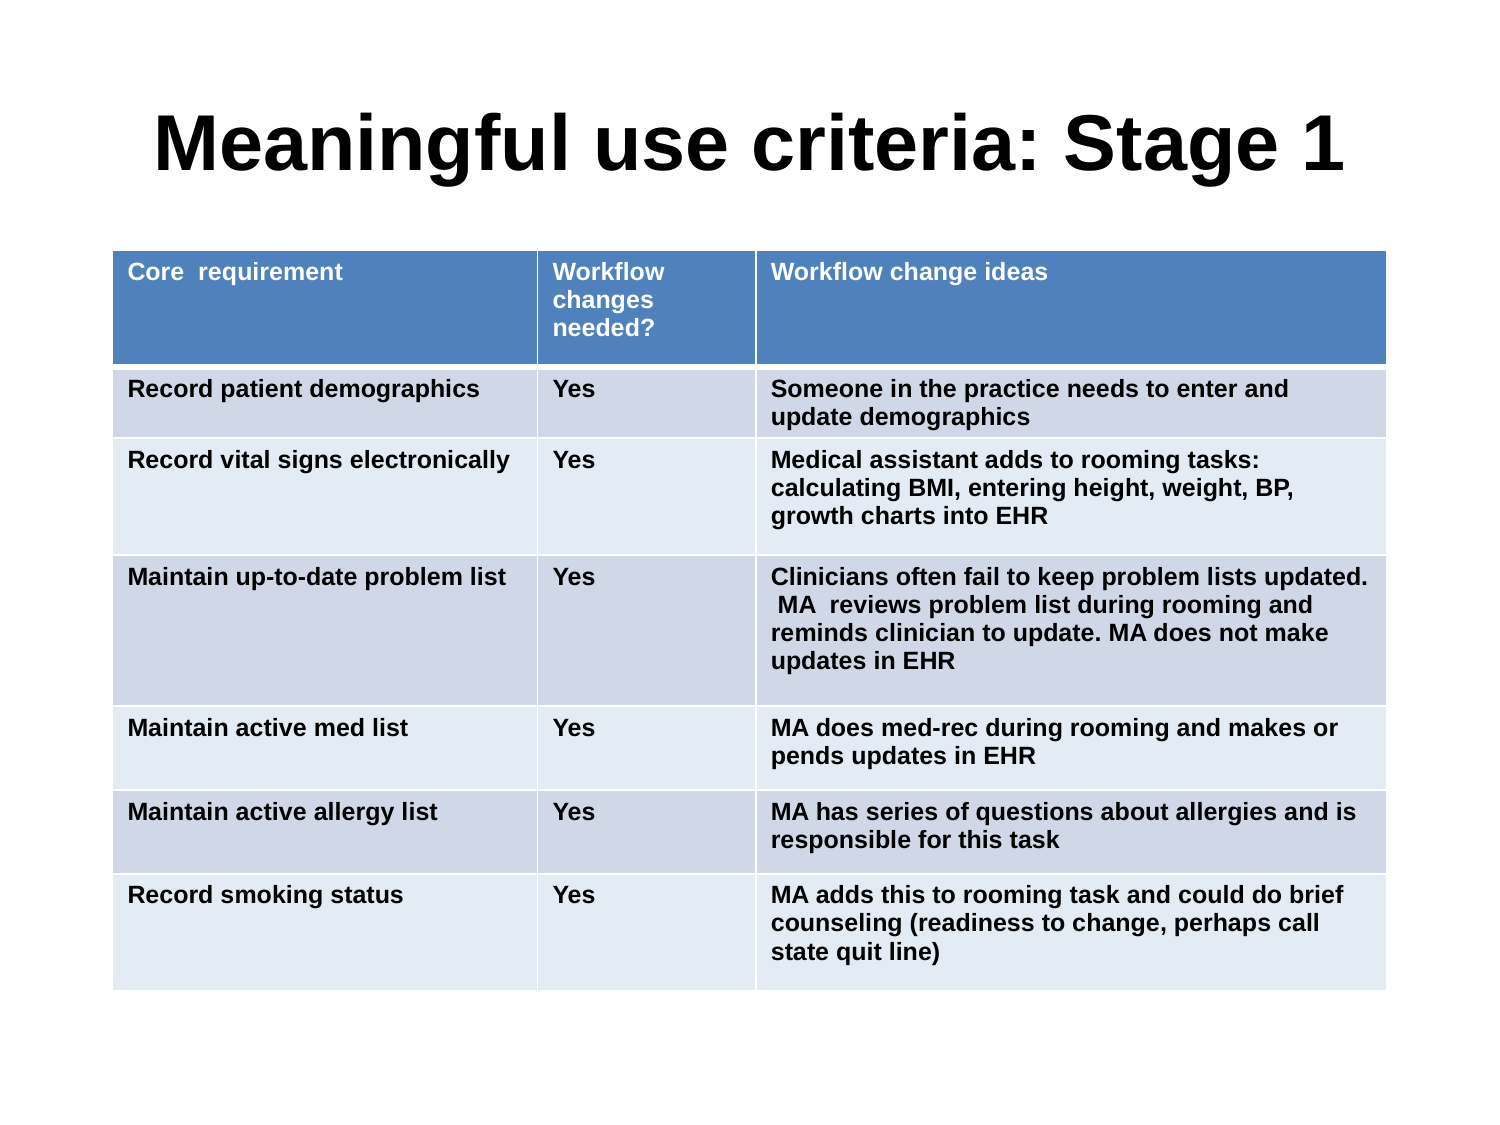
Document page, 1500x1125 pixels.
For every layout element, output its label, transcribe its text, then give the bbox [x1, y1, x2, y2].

table_cell Record vital signs electronically [113, 439, 537, 554]
title Meaningful use criteria: Stage 1 [74, 44, 1426, 233]
table_cell Medical assistant adds to rooming tasks: calculating BMI, entering height, weight, BP, growth charts into EHR [757, 439, 1386, 554]
table_cell Maintain up-to-date problem list [113, 556, 537, 705]
table_cell Yes [538, 556, 755, 705]
table_header Workflow change ideas [757, 251, 1386, 364]
table_cell Yes [538, 875, 755, 990]
table_cell Yes [538, 370, 755, 437]
table_header Workflow changes needed? [538, 251, 755, 364]
table_cell Someone in the practice needs to enter and update demographics [757, 370, 1386, 437]
table_cell MA does med-rec during rooming and makes or pends updates in EHR [757, 707, 1386, 789]
table_cell Maintain active allergy list [113, 791, 537, 873]
table_header Core requirement [113, 251, 537, 364]
table_cell Maintain active med list [113, 707, 537, 789]
table_cell MA adds this to rooming task and could do brief counseling (readiness to change, perhaps call state quit line) [757, 875, 1386, 990]
table_cell Record smoking status [113, 875, 537, 990]
table_cell Clinicians often fail to keep problem lists updated. MA reviews problem list during rooming and reminds clinician to update. MA does not make updates in EHR [757, 556, 1386, 705]
table_cell Yes [538, 707, 755, 789]
table_cell Yes [538, 791, 755, 873]
table_cell MA has series of questions about allergies and is responsible for this task [757, 791, 1386, 873]
table_cell Record patient demographics [113, 370, 537, 437]
table_cell Yes [538, 439, 755, 554]
